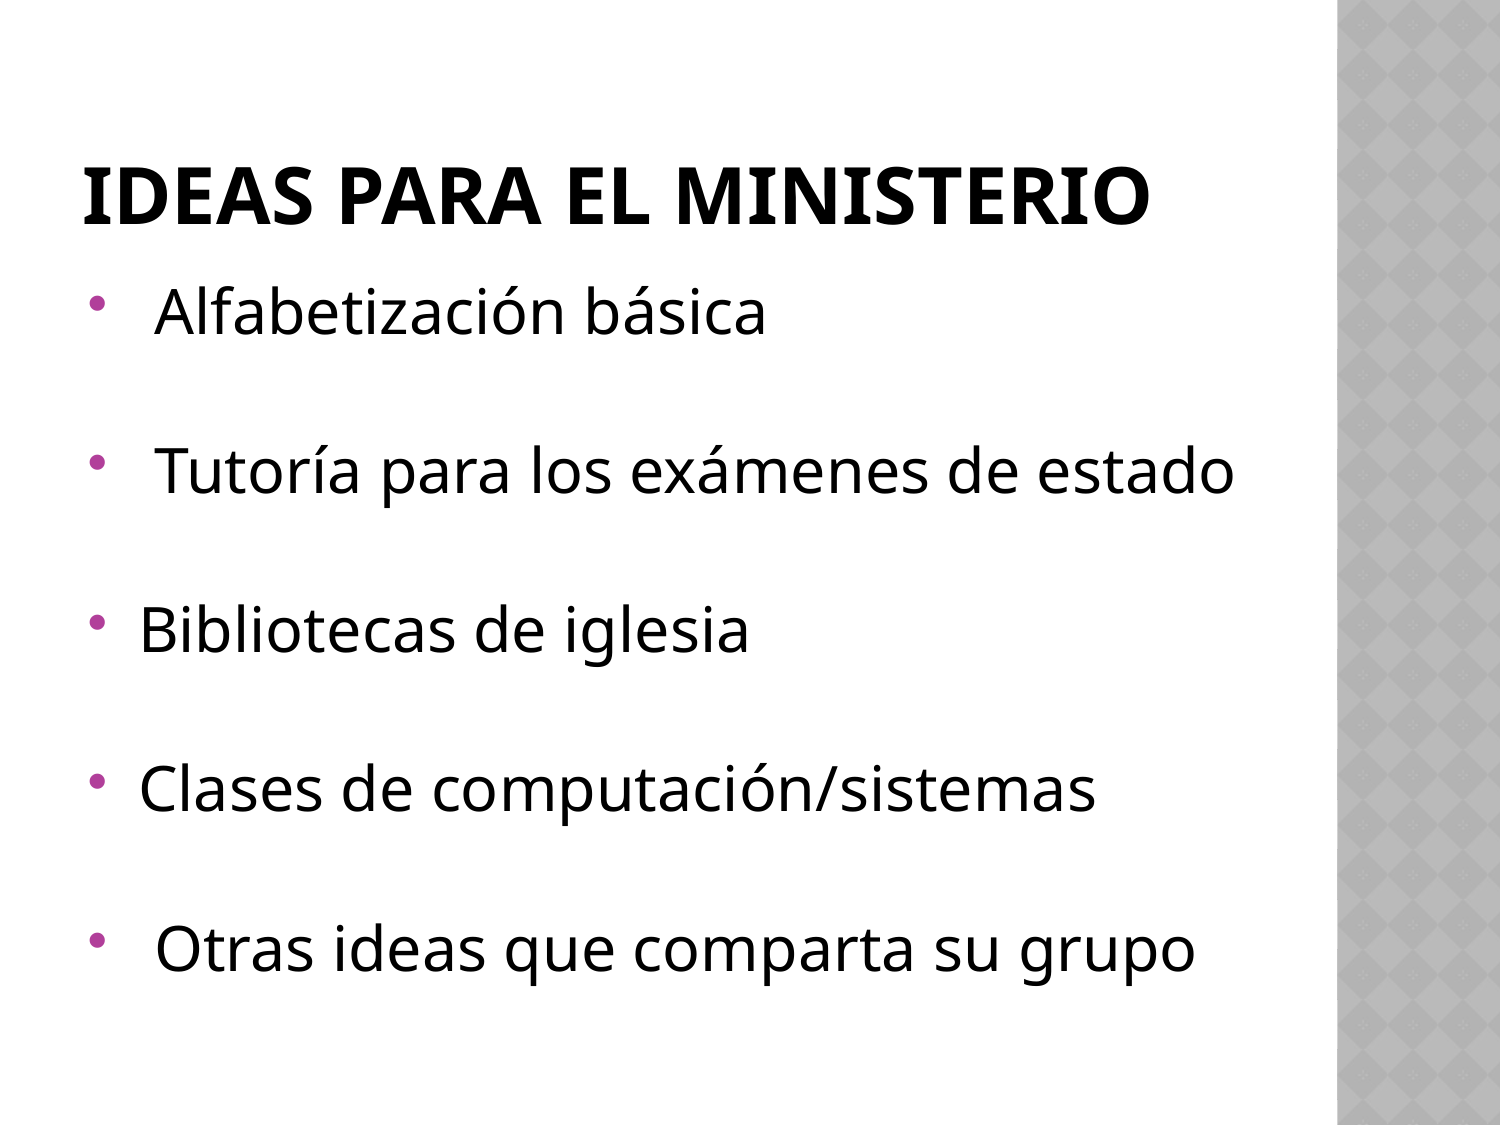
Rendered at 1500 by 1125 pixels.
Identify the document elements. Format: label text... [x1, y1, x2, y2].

title IDEAS PARA EL MINISTERIO [75, 52, 1263, 240]
list Alfabetización básica Tutoría para los exámenes de estado Bibliotecas de iglesia Clases de computación/sistemas Otras ideas que comparta su grupo [75, 264, 1263, 1059]
